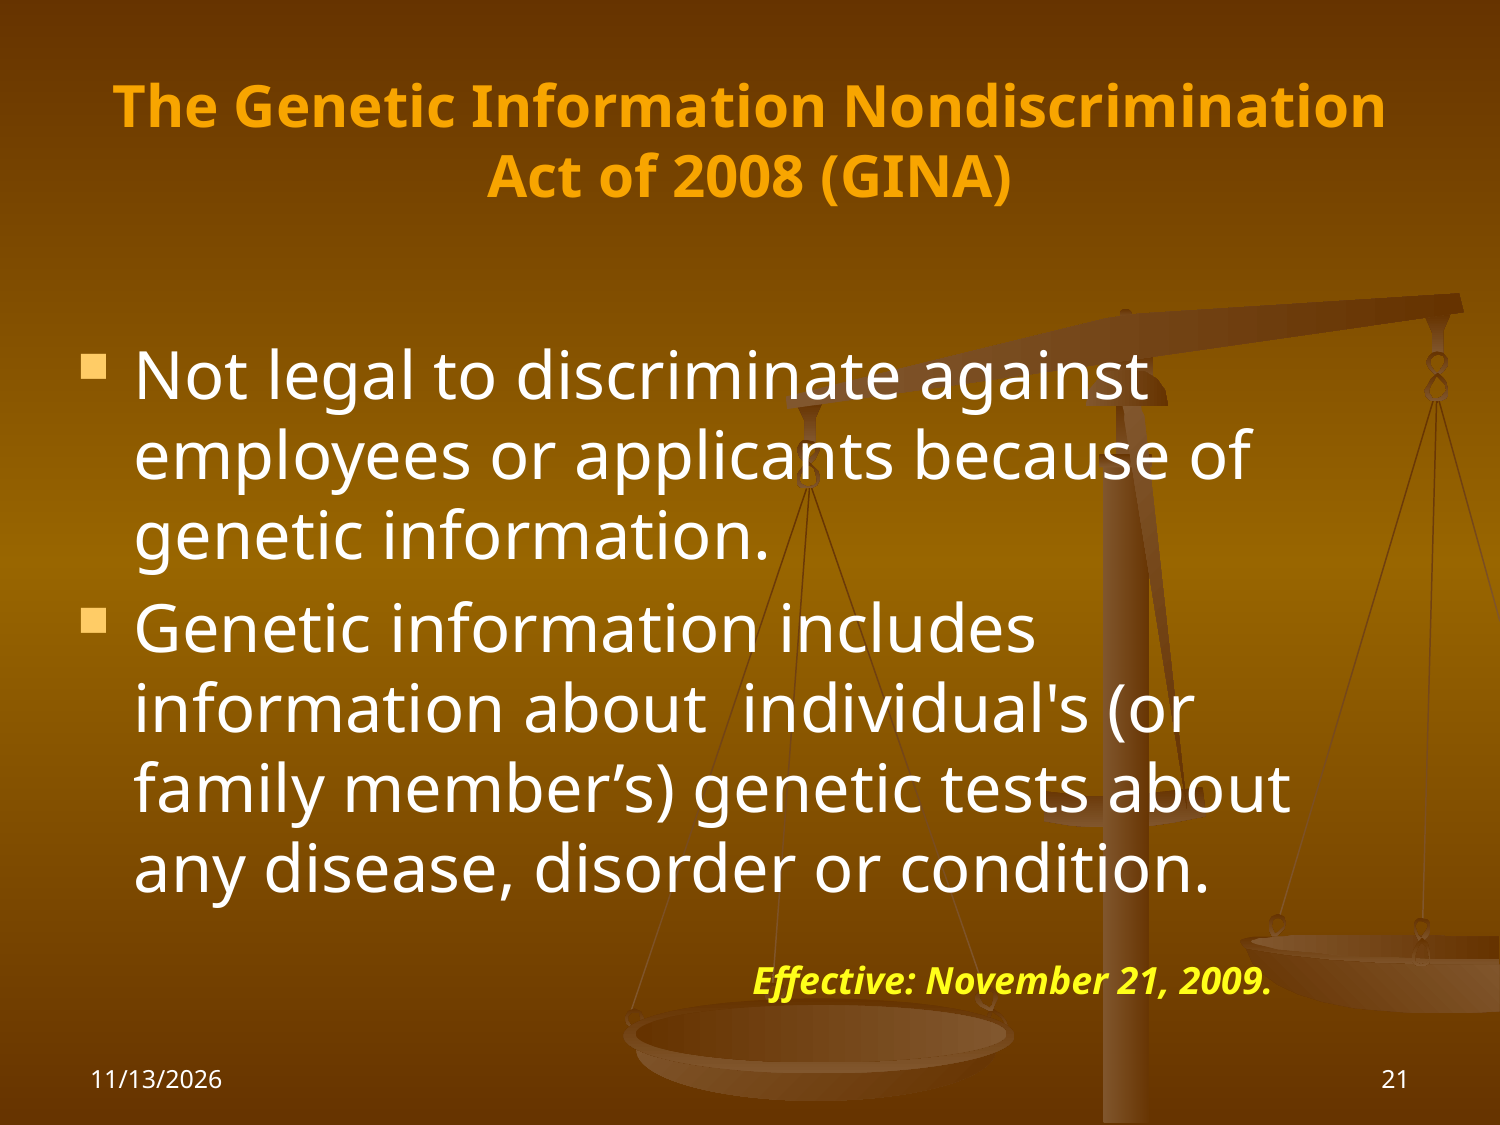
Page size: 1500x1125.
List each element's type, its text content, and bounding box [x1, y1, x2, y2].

title The Genetic Information Nondiscrimination Act of 2008 (GINA) [74, 45, 1426, 234]
text_box Effective: November 21, 2009. [737, 949, 1363, 1055]
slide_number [74, 1029, 426, 1106]
list Not legal to discriminate against employees or applicants because of genetic information. Genetic information includes information about individual's (or family member’s) genetic tests about any disease, disorder or condition. [62, 324, 1413, 1069]
slide_number 21 [1074, 1029, 1426, 1106]
